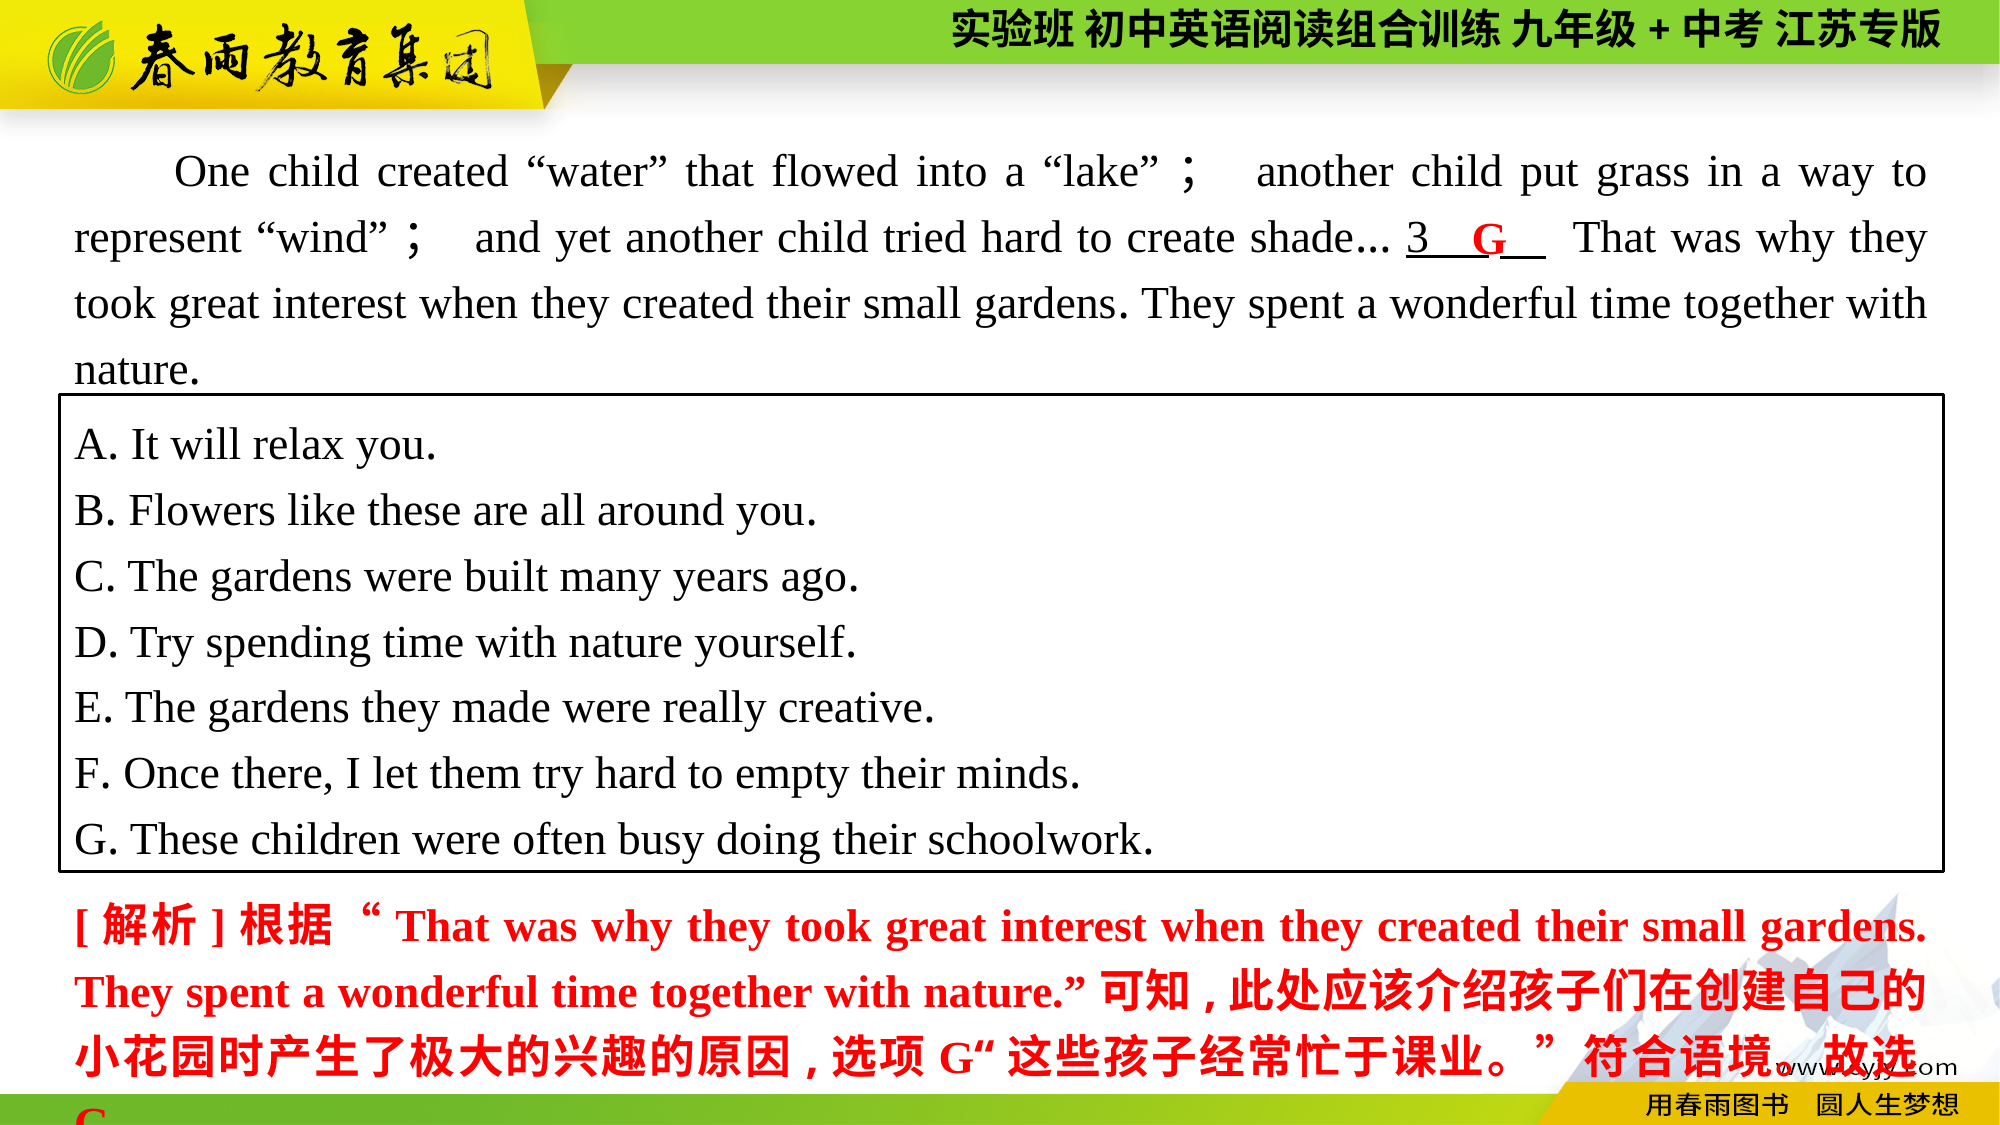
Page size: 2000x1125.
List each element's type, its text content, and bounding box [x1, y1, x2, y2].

list One child created “water” that flowed into a “lake”； another child put grass in a way to represent “wind”； and yet another child tried hard to create shade... 3 That was why they took great interest when they created their small gardens. They spent a wonderful time together with nature. [59, 122, 1944, 394]
text_box [解析]根据“That was why they took great interest when they created their small gardens. They spent a wonderful time together with nature.”可知,此处应该介绍孩子们在创建自己的小花园时产生了极大的兴趣的原因,选项G“这些孩子经常忙于课业。”符合语境。故选G。 [59, 877, 1944, 1125]
text_box A. It will relax you. B. Flowers like these are all around you. C. The gardens were built many years ago. D. Try spending time with nature yourself. E. The gardens they made were really creative. F. Once there, I let them try hard to empty their minds. G. These children were often busy doing their schoolwork. [59, 394, 1944, 872]
text_box G [1456, 190, 1523, 272]
picture [0, 0, 2000, 1125]
